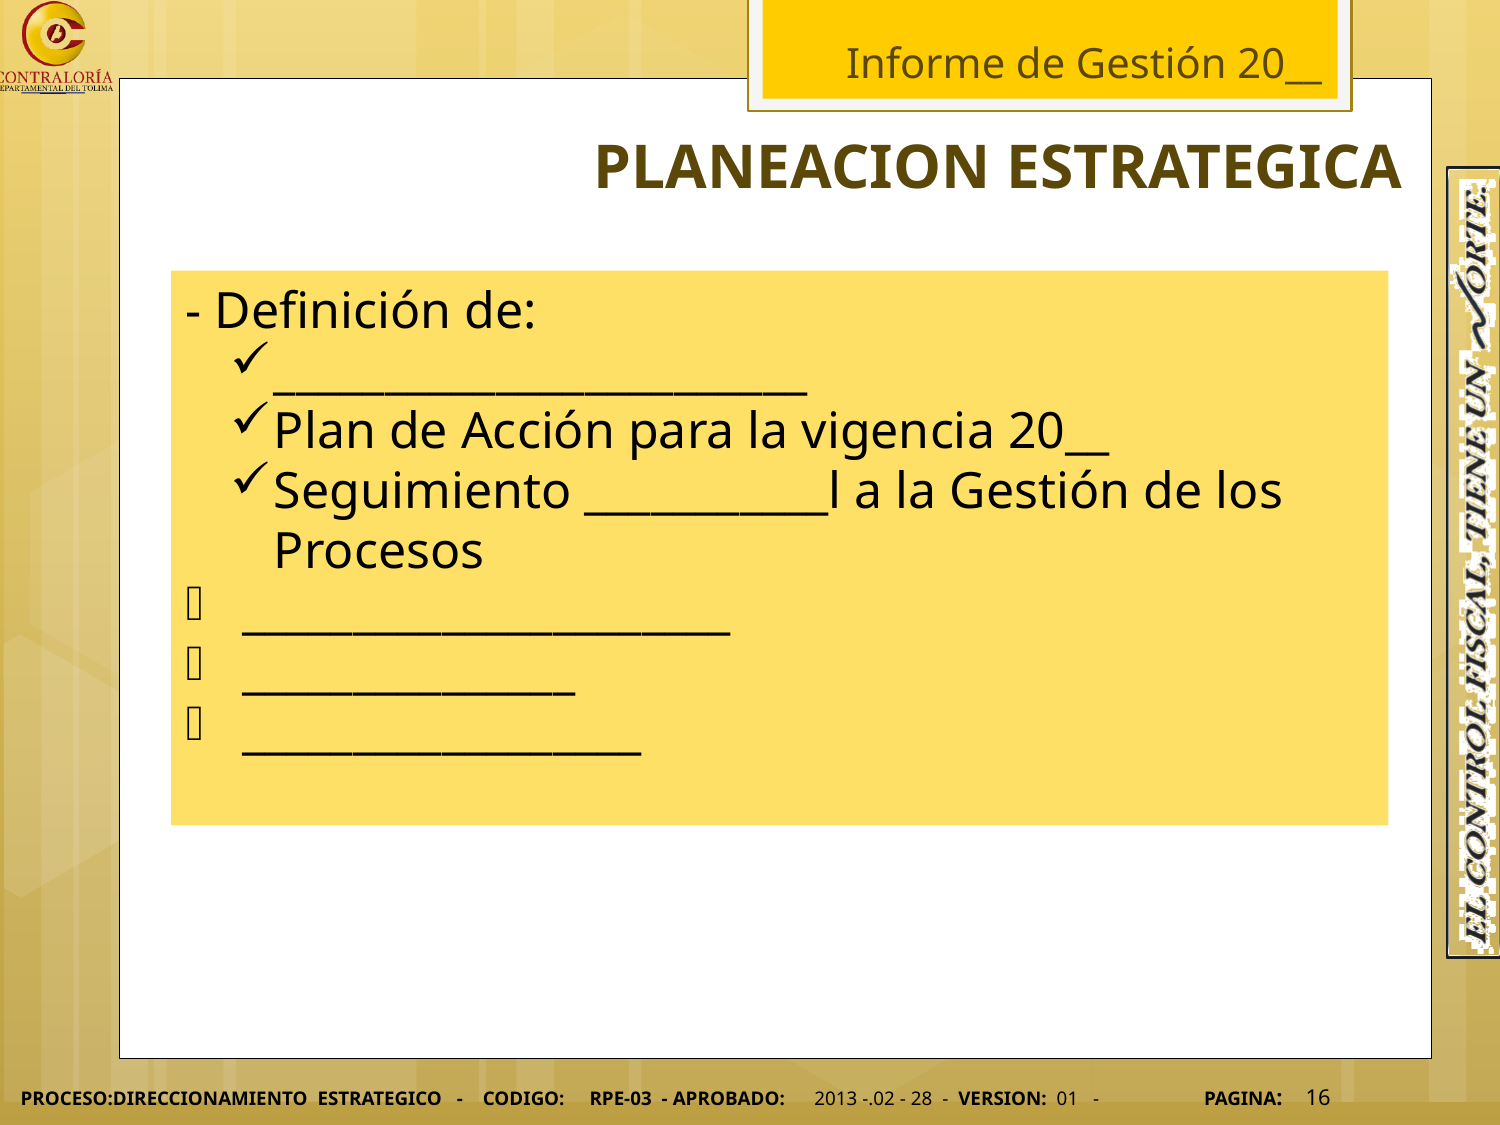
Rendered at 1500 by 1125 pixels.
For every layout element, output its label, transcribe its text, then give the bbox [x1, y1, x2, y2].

text_box - Definición de: ________________________ Plan de Acción para la vigencia 20__ Seguimiento ___________l a la Gestión de los Procesos ______________________ _______________ __________________ [171, 270, 1389, 826]
picture [0, 1, 113, 94]
title PLANEACION ESTRATEGICA [265, 113, 1418, 209]
picture [1446, 166, 1500, 959]
